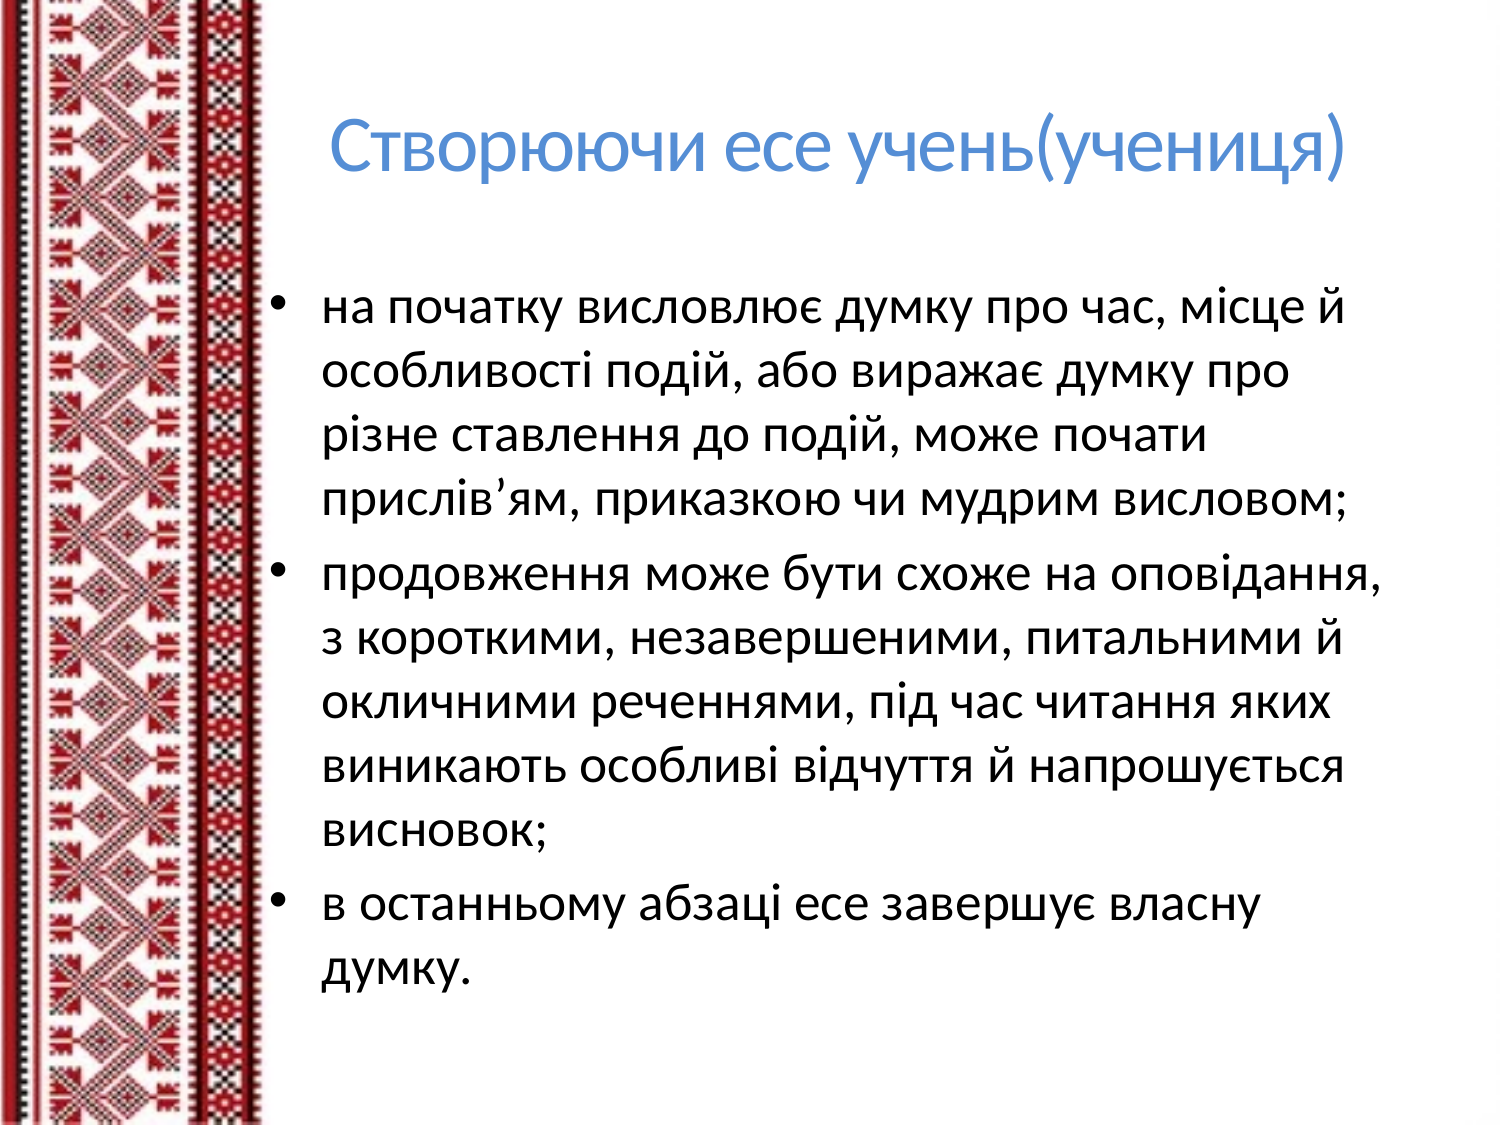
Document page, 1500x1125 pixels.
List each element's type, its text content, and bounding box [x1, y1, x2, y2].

title Створюючи есе учень(учениця) [253, 45, 1425, 233]
list на початку висловлює думку про час, місце й особливості подій, або виражає думку про різне ставлення до подій, може почати прислів’ям, приказкою чи мудрим висловом; продовження може бути схоже на оповідання, з короткими, незавершеними, питальними й окличними реченнями, під час читання яких виникають особливі відчуття й напрошується висновок; в останньому абзаці есе завершує власну думку. [253, 262, 1425, 1005]
picture [0, 0, 1500, 1125]
